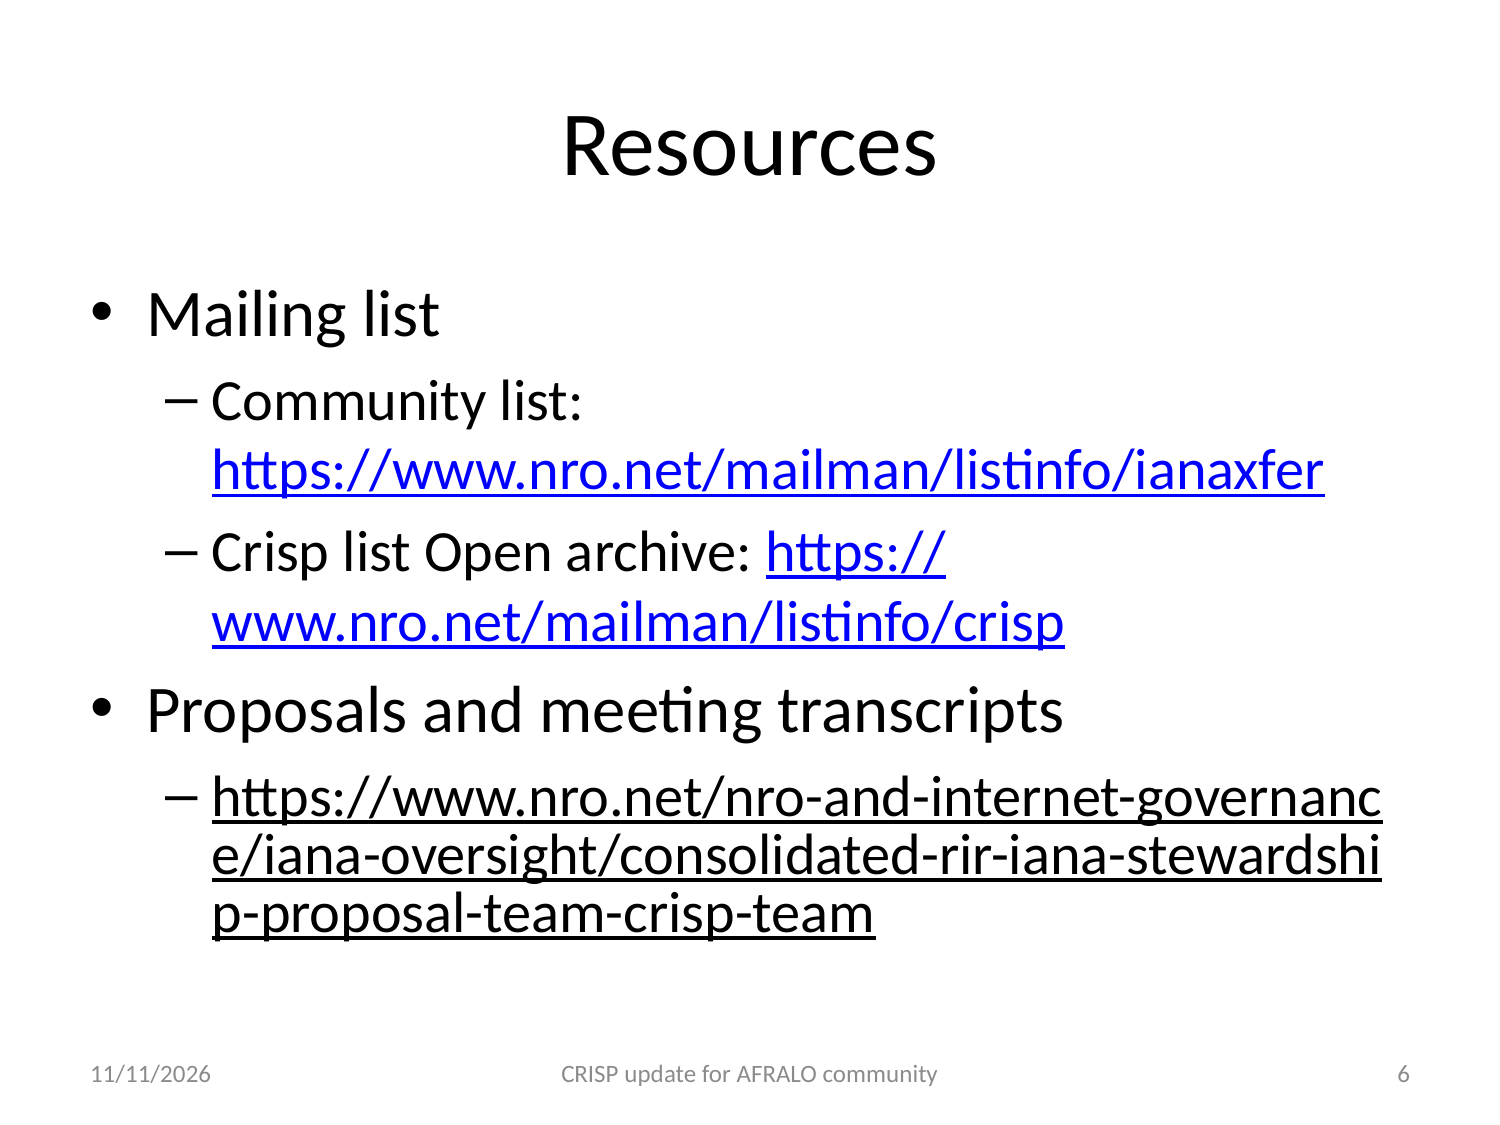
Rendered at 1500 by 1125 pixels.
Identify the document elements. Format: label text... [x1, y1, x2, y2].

list Mailing list Community list: https://www.nro.net/mailman/listinfo/ianaxfer Crisp list Open archive: https://www.nro.net/mailman/listinfo/crisp Proposals and meeting transcripts https://www.nro.net/nro-and-internet-governance/iana-oversight/consolidated-rir-iana-stewardship-proposal-team-crisp-team [75, 262, 1425, 1005]
title Resources [75, 45, 1425, 233]
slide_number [75, 1042, 425, 1103]
footer CRISP update for AFRALO community [512, 1042, 988, 1103]
slide_number 6 [1074, 1042, 1425, 1103]
